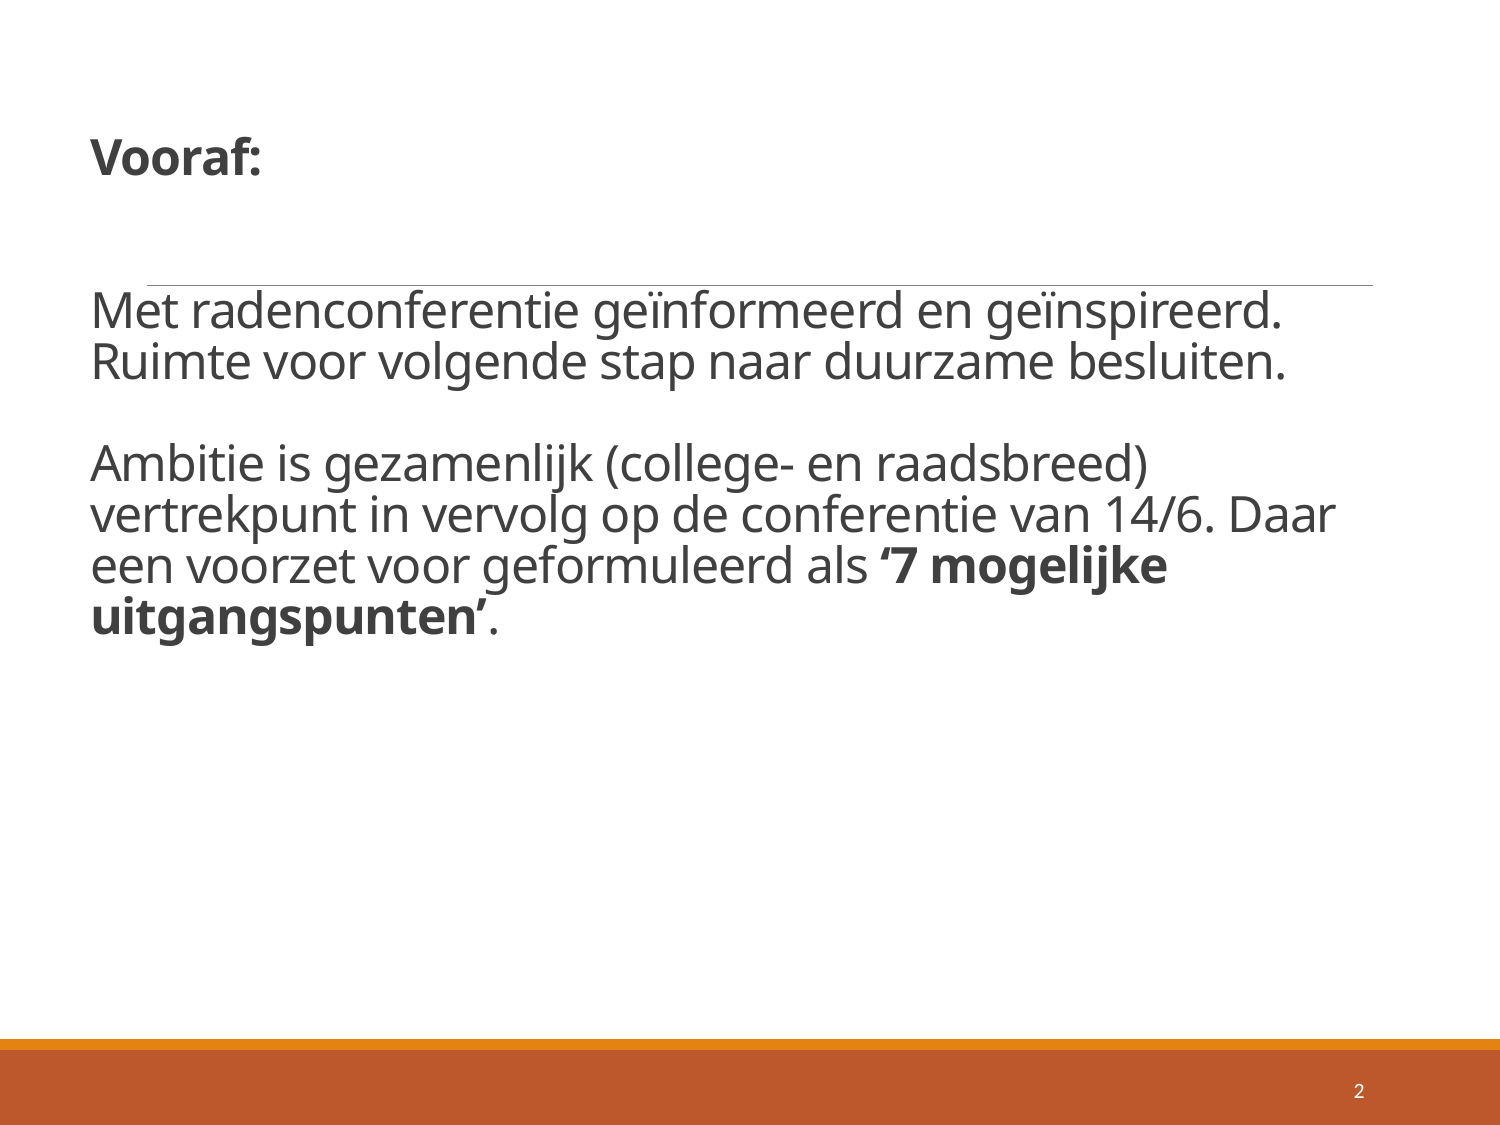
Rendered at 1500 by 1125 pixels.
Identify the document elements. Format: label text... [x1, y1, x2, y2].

slide_number 2 [1218, 1059, 1380, 1120]
title Vooraf: Met radenconferentie geïnformeerd en geïnspireerd. Ruimte voor volgende stap naar duurzame besluiten. Ambitie is gezamenlijk (college- en raadsbreed) vertrekpunt in vervolg op de conferentie van 14/6. Daar een voorzet voor geformuleerd als ‘7 mogelijke uitgangspunten’. [75, 54, 1425, 968]
